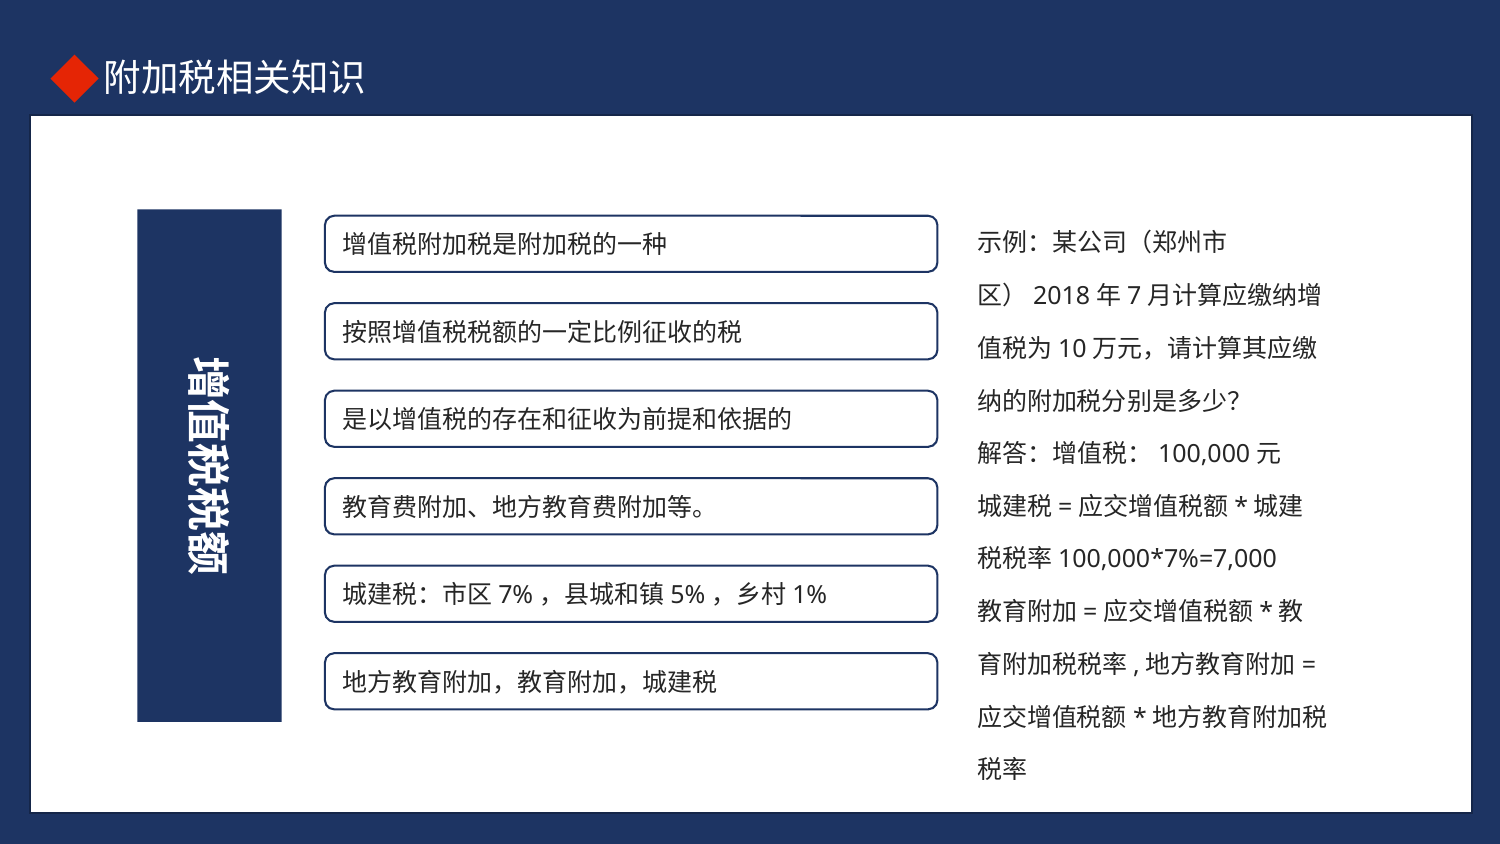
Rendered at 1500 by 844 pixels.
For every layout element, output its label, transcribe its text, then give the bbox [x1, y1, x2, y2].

text_box 增值税附加税是附加税的一种 [324, 215, 938, 272]
text_box 增值税税额 [137, 209, 282, 722]
text_box 示例：某公司（郑州市区）2018年7月计算应缴纳增值税为10万元，请计算其应缴纳的附加税分别是多少？ 解答：增值税：100,000元 城建税=应交增值税额*城建税税率100,000*7%=7,000 教育附加=应交增值税额*教育附加税税率,地方教育附加=应交增值税额*地方教育附加税税率 [962, 196, 1344, 791]
text_box 城建税：市区7%，县城和镇5%，乡村1% [324, 565, 938, 622]
text_box 是以增值税的存在和征收为前提和依据的 [324, 390, 938, 447]
text_box 教育费附加、地方教育费附加等。 [324, 478, 938, 535]
text_box 地方教育附加，教育附加，城建税 [324, 653, 938, 710]
text_box 按照增值税税额的一定比例征收的税 [324, 303, 938, 360]
